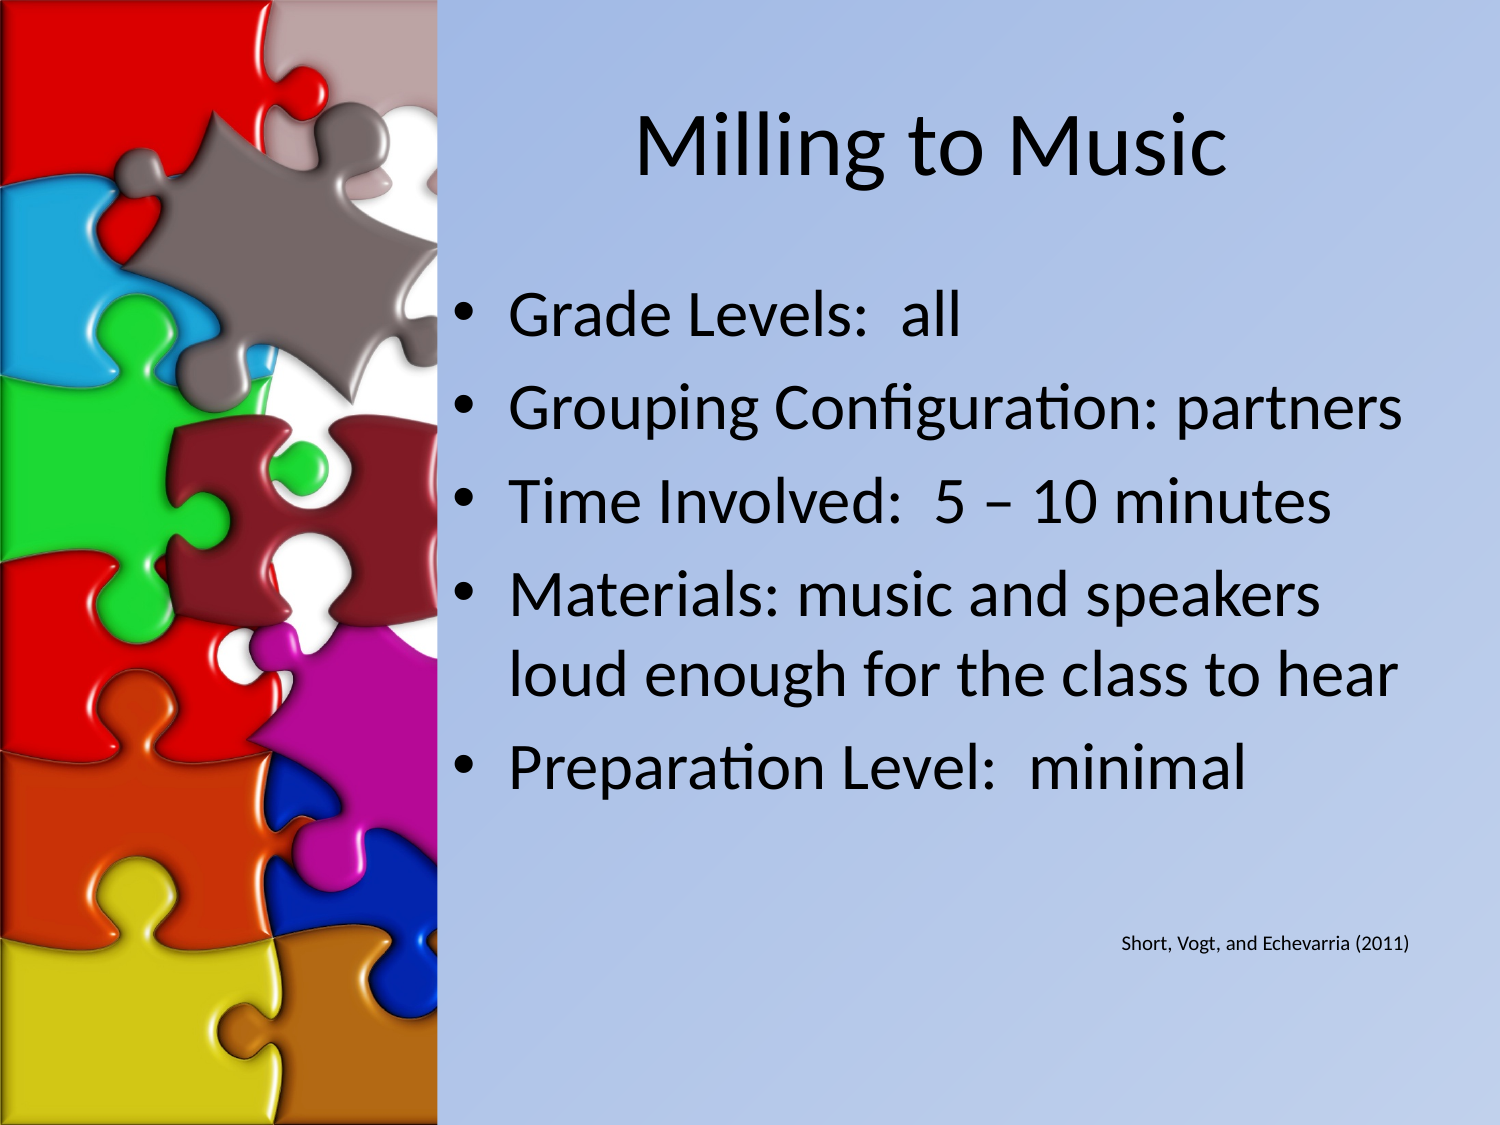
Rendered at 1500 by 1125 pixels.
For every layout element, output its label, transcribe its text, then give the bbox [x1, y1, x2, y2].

list Grade Levels: all Grouping Configuration: partners Time Involved: 5 – 10 minutes Materials: music and speakers loud enough for the class to hear Preparation Level: minimal Short, Vogt, and Echevarria (2011) [437, 262, 1425, 1005]
picture [0, 0, 438, 1125]
title Milling to Music [437, 45, 1425, 233]
